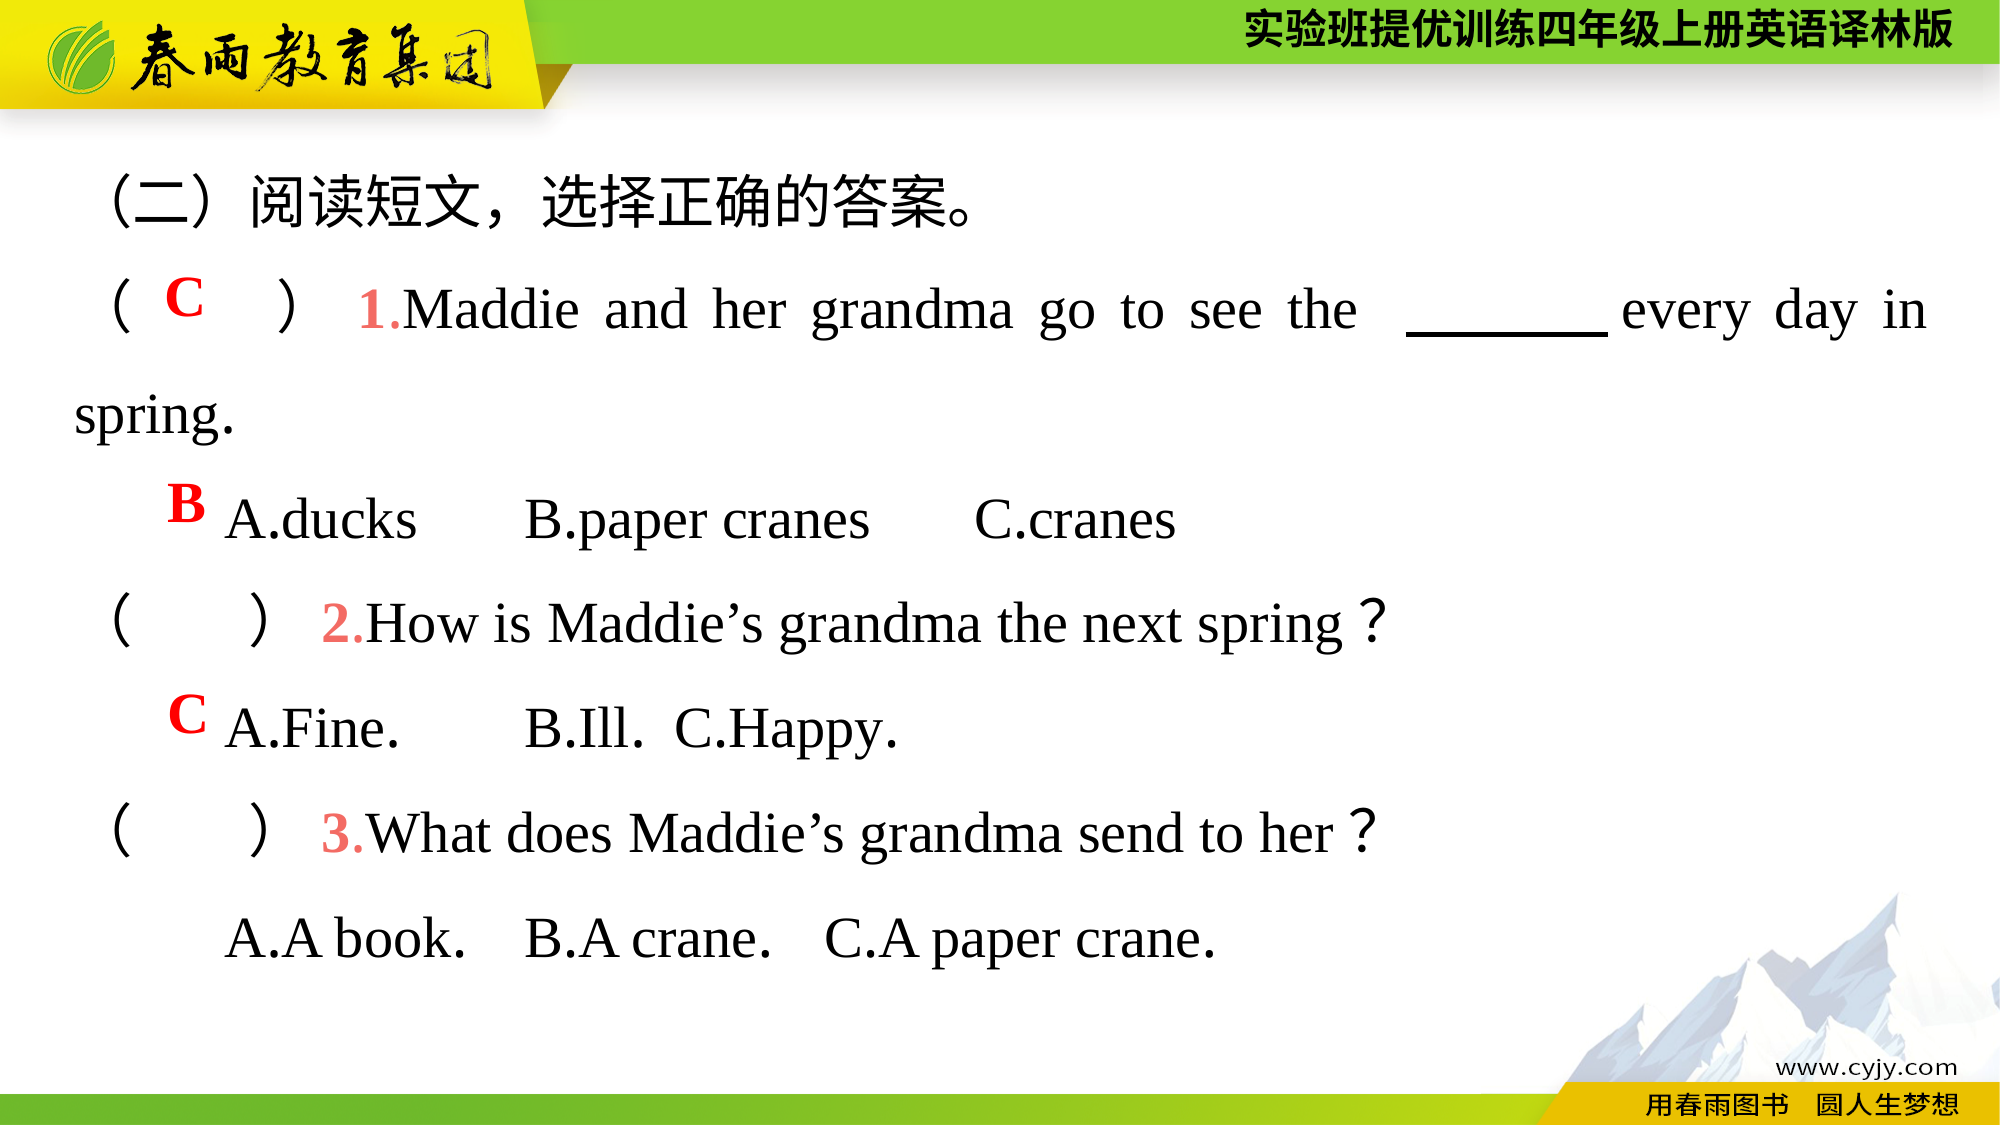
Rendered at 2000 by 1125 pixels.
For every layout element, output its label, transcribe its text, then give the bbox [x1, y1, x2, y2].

text_box C [149, 250, 222, 336]
picture [0, 0, 2000, 1125]
text_box B [153, 456, 222, 542]
list （二）阅读短文，选择正确的答案。 （ ）1.Maddie and her grandma go to see the every day in spring. A.ducks B.paper cranes C.cranes （ ）2.How is Maddie’s grandma the next spring？ A.Fine. B.Ill. C.Happy. （ ）3.What does Maddie’s grandma send to her？ A.A book. B.A crane. C.A paper crane. [59, 122, 1944, 880]
text_box C [153, 668, 225, 753]
